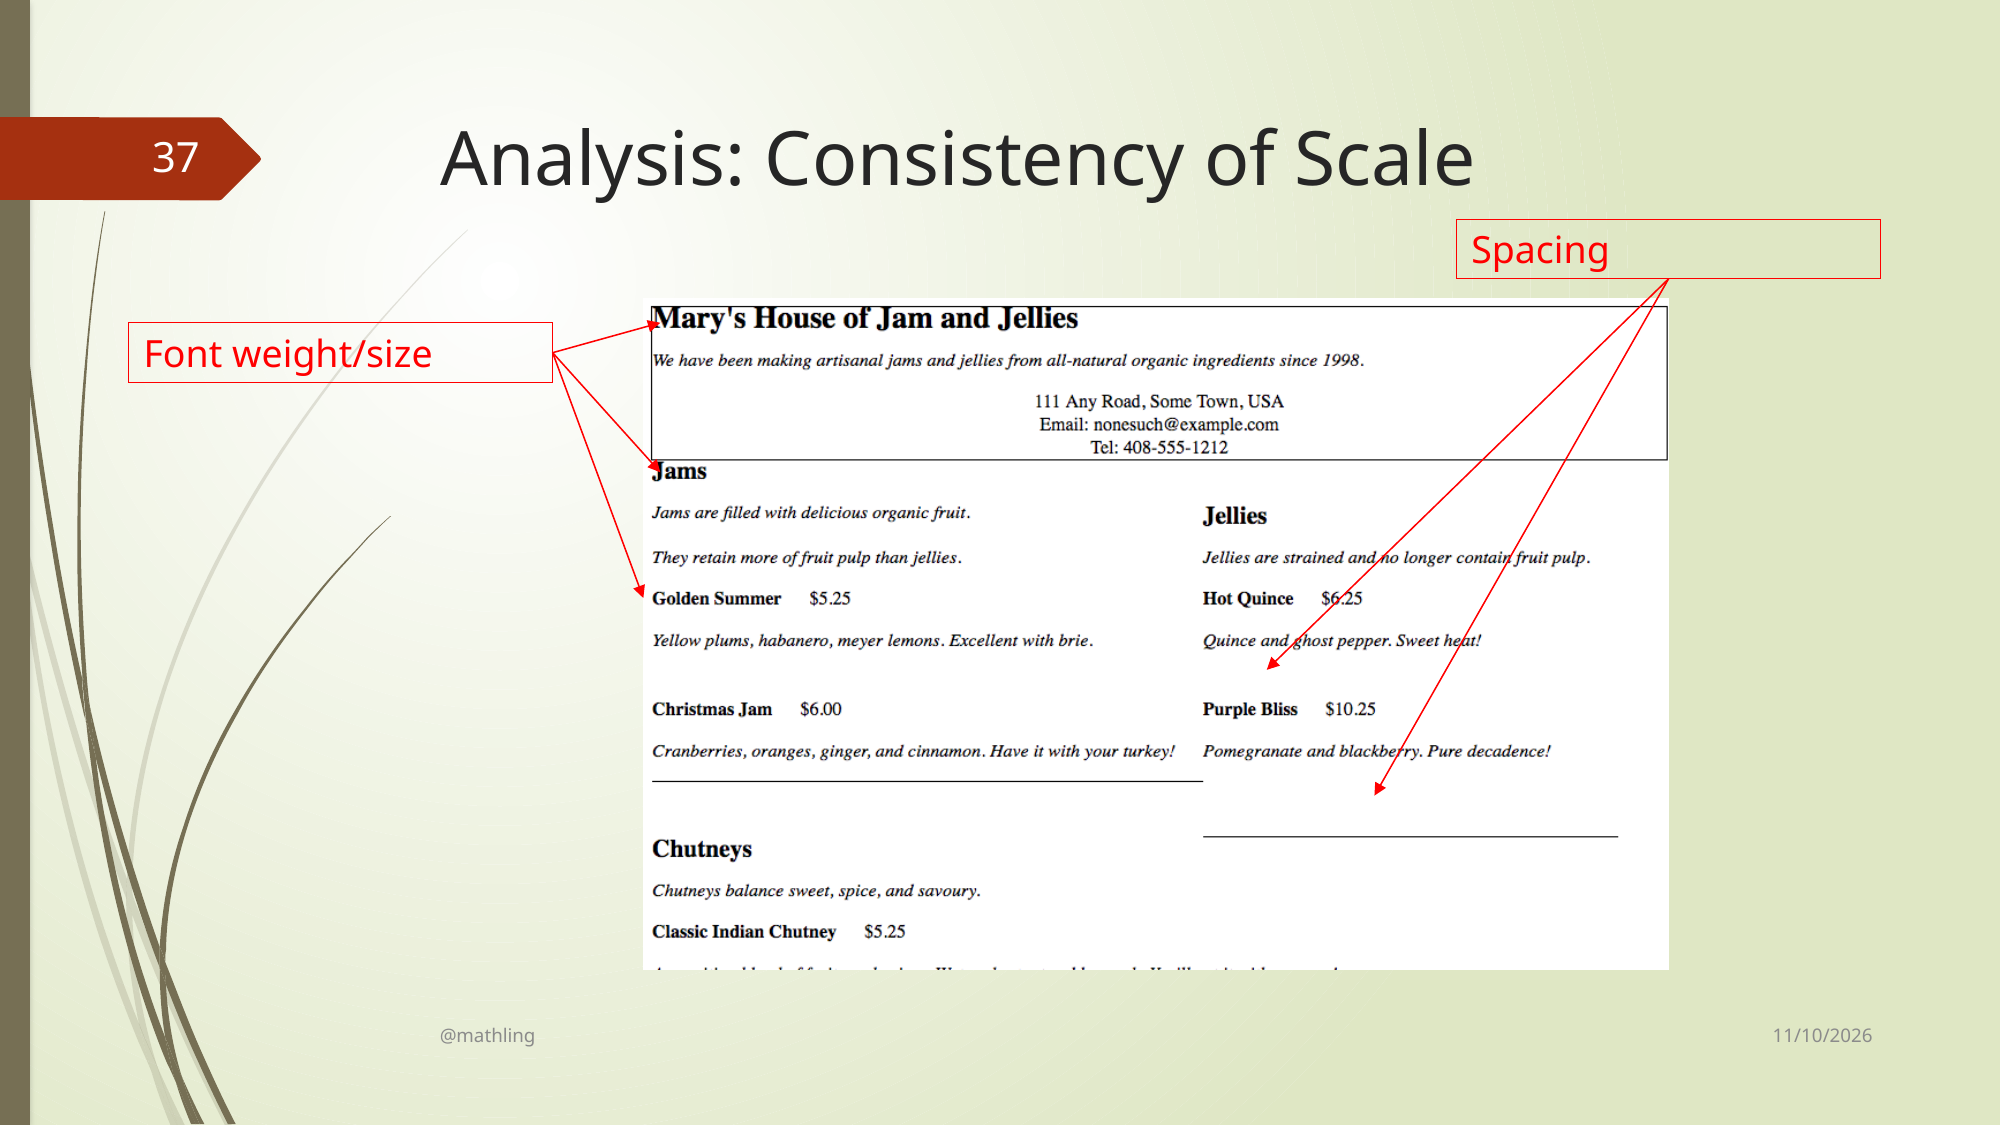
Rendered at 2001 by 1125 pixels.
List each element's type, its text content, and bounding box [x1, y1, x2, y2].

title Analysis: Consistency of Scale [425, 102, 1888, 262]
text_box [644, 352, 661, 473]
footer @mathling [424, 1006, 1675, 1067]
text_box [1266, 279, 1669, 671]
slide_number 37 [87, 129, 216, 190]
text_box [552, 352, 644, 599]
text_box Font weight/size [128, 322, 552, 383]
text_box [552, 322, 661, 352]
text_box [1374, 676, 1669, 796]
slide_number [1699, 1005, 1888, 1067]
text_box Spacing [1456, 219, 1881, 279]
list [643, 297, 1669, 971]
